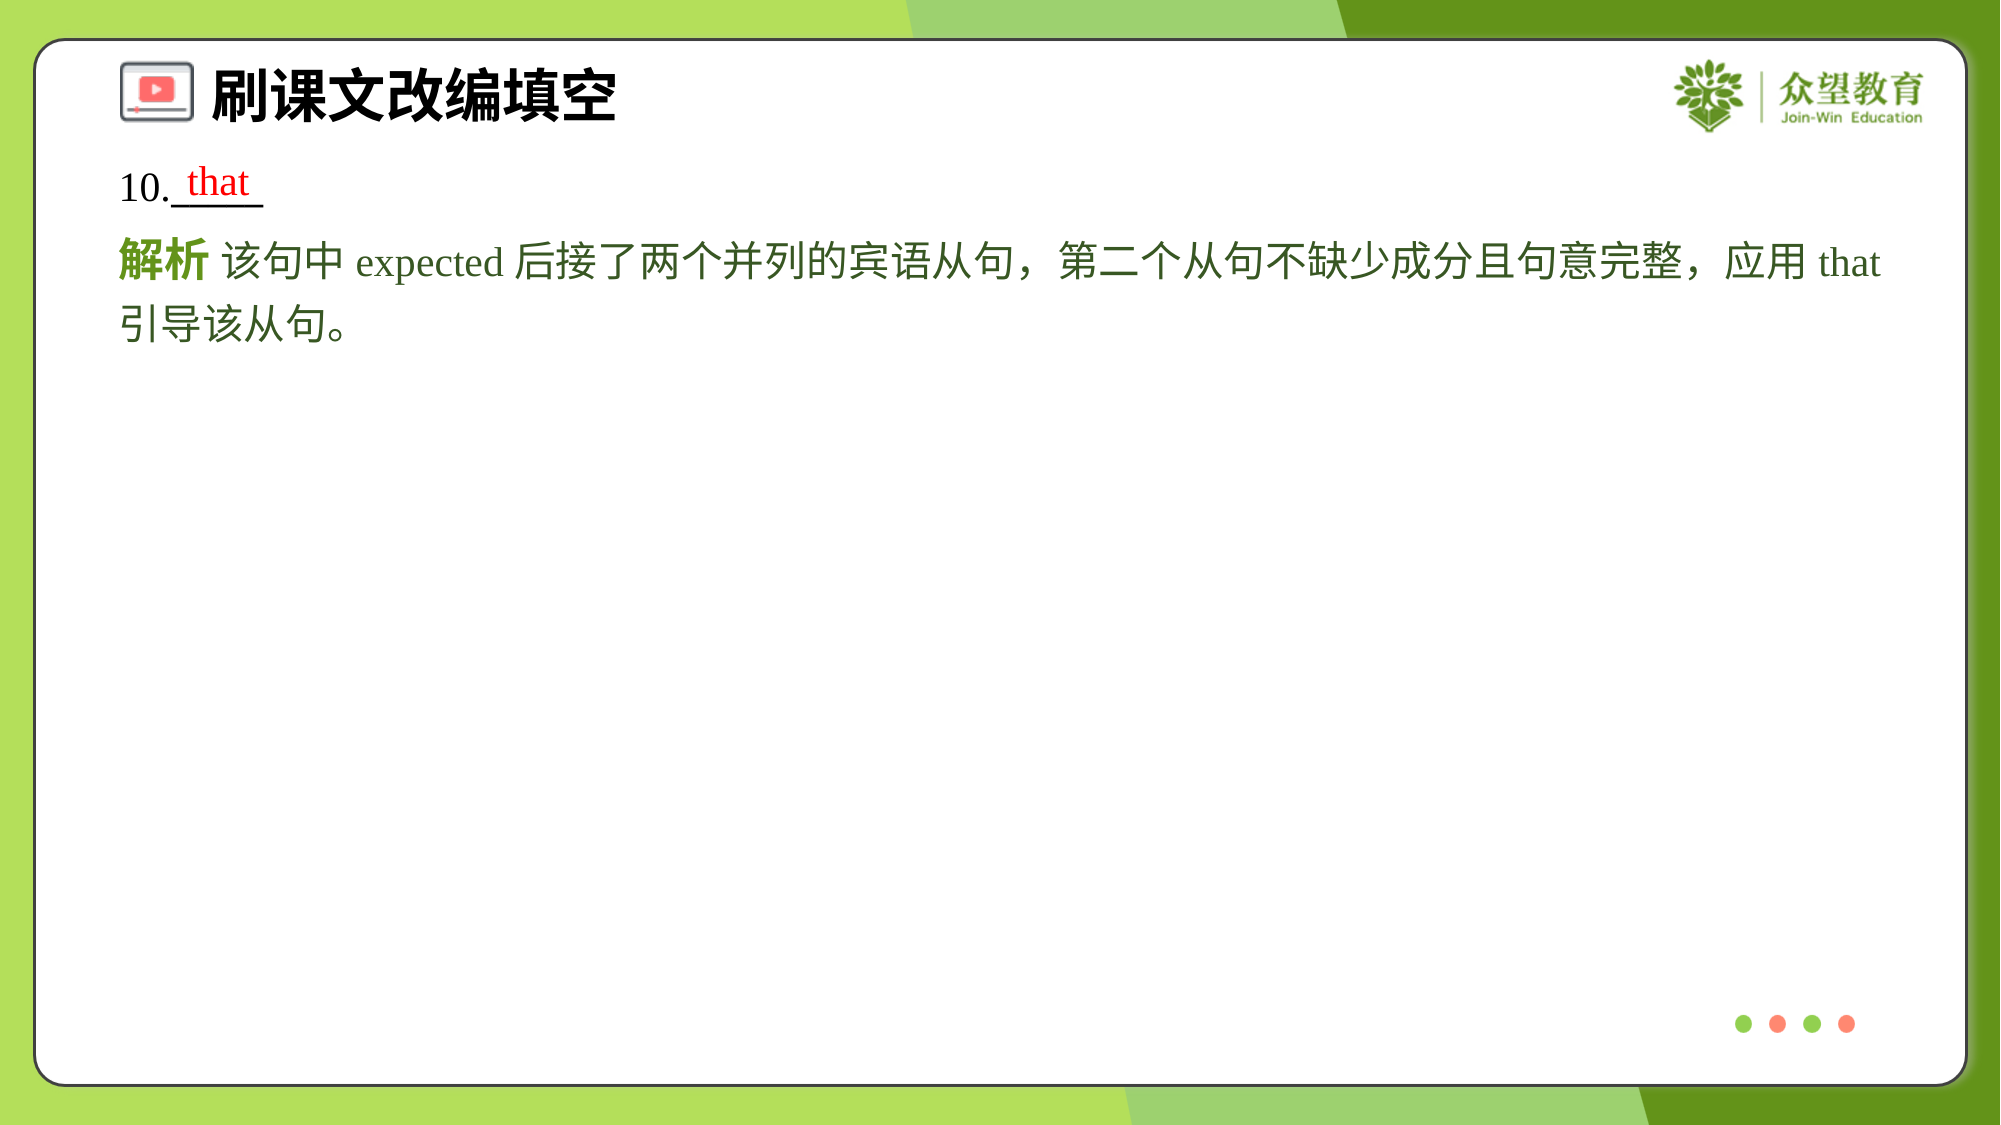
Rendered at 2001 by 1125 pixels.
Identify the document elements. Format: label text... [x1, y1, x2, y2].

text_box 解析 该句中expected后接了两个并列的宾语从句，第二个从句不缺少成分且句意完整，应用that引导该从句。 [118, 216, 1883, 348]
text_box 10._____ [118, 147, 1883, 211]
text_box that [172, 141, 265, 204]
picture [0, 0, 2000, 1125]
